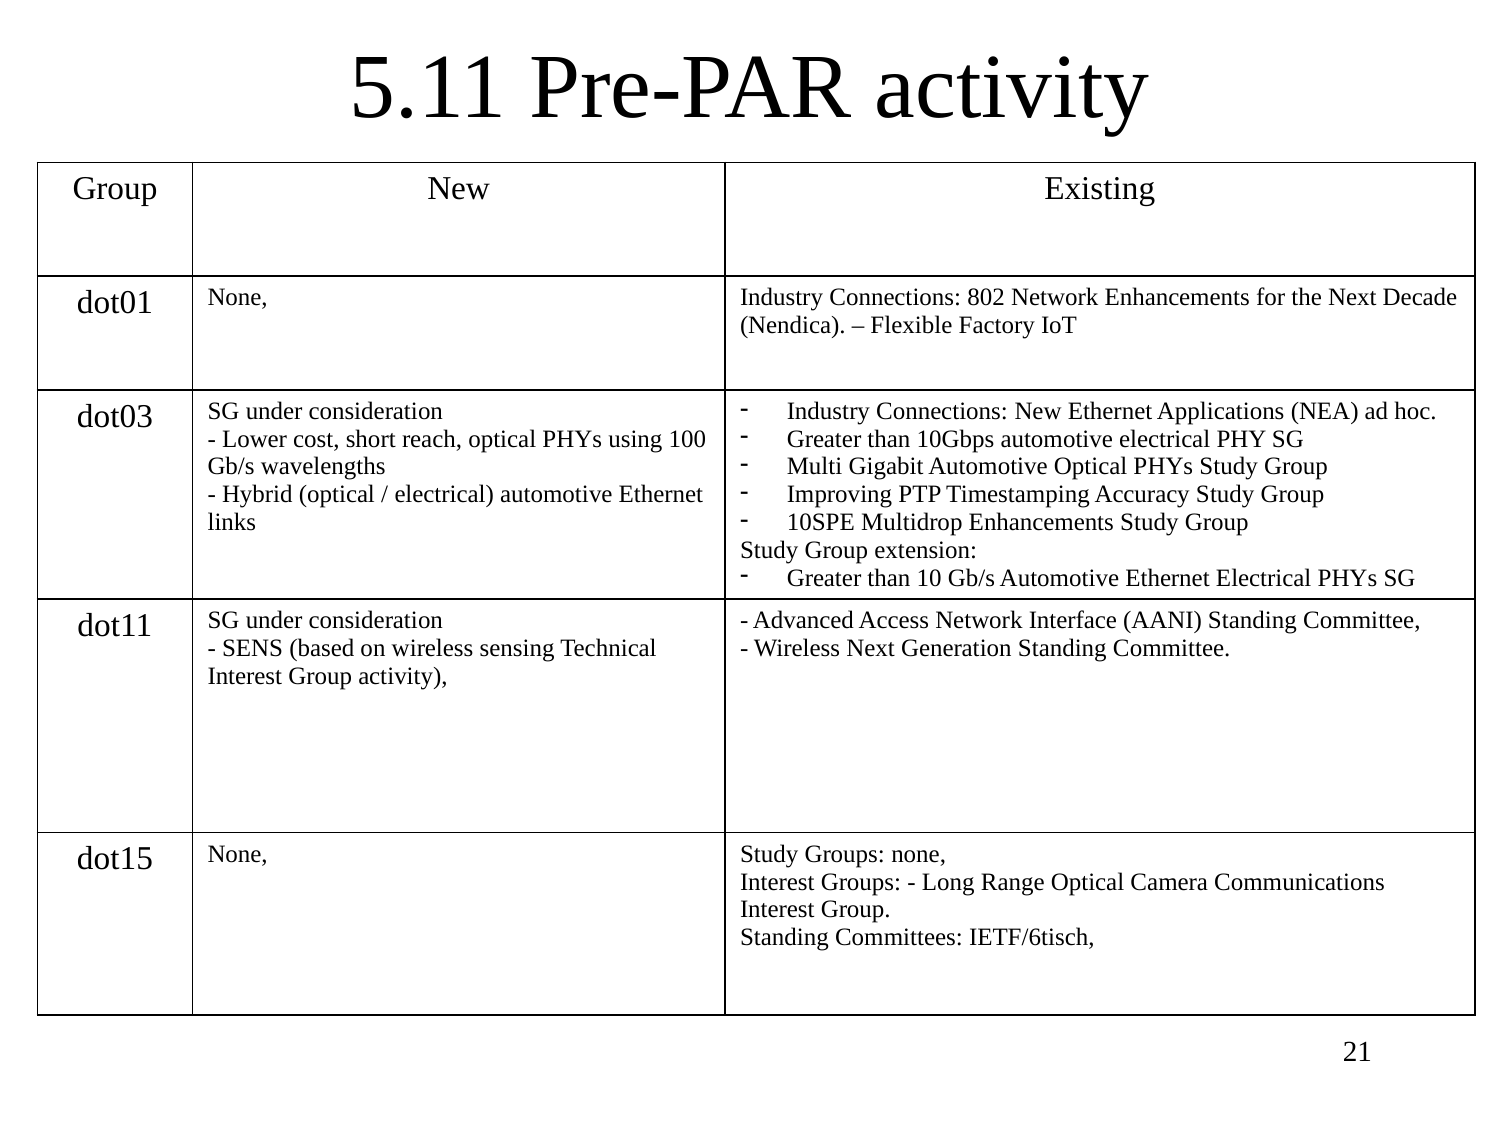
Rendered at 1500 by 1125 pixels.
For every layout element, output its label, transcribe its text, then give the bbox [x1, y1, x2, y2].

table_cell dot01 [38, 277, 192, 389]
table_header Group [38, 163, 192, 275]
table_cell dot03 [38, 391, 192, 598]
table_header Existing [726, 163, 1474, 275]
table_cell SG under consideration - Lower cost, short reach, optical PHYs using 100 Gb/s wavelengths - Hybrid (optical / electrical) automotive Ethernet links [193, 391, 724, 598]
table_cell None, [193, 277, 724, 389]
table_cell Study Groups: none, Interest Groups: - Long Range Optical Camera Communications Interest Group. Standing Committees: IETF/6tisch, [726, 833, 1474, 1014]
slide_number 21 [1074, 1024, 1388, 1101]
table_cell None, [193, 833, 724, 1014]
table_cell dot15 [38, 833, 192, 1014]
table_cell dot11 [38, 600, 192, 832]
table_cell SG under consideration - SENS (based on wireless sensing Technical Interest Group activity), [193, 600, 724, 832]
table_cell - Advanced Access Network Interface (AANI) Standing Committee, - Wireless Next Generation Standing Committee. [726, 600, 1474, 832]
title 5.11 Pre-PAR activity [112, 24, 1388, 138]
table_cell Industry Connections: 802 Network Enhancements for the Next Decade (Nendica). – Flexible Factory IoT [726, 277, 1474, 389]
table_header New [193, 163, 724, 275]
table_cell Industry Connections: New Ethernet Applications (NEA) ad hoc. Greater than 10Gbps automotive electrical PHY SG Multi Gigabit Automotive Optical PHYs Study Group Improving PTP Timestamping Accuracy Study Group 10SPE Multidrop Enhancements Study Group Study Group extension: Greater than 10 Gb/s Automotive Ethernet Electrical PHYs SG [726, 391, 1474, 598]
